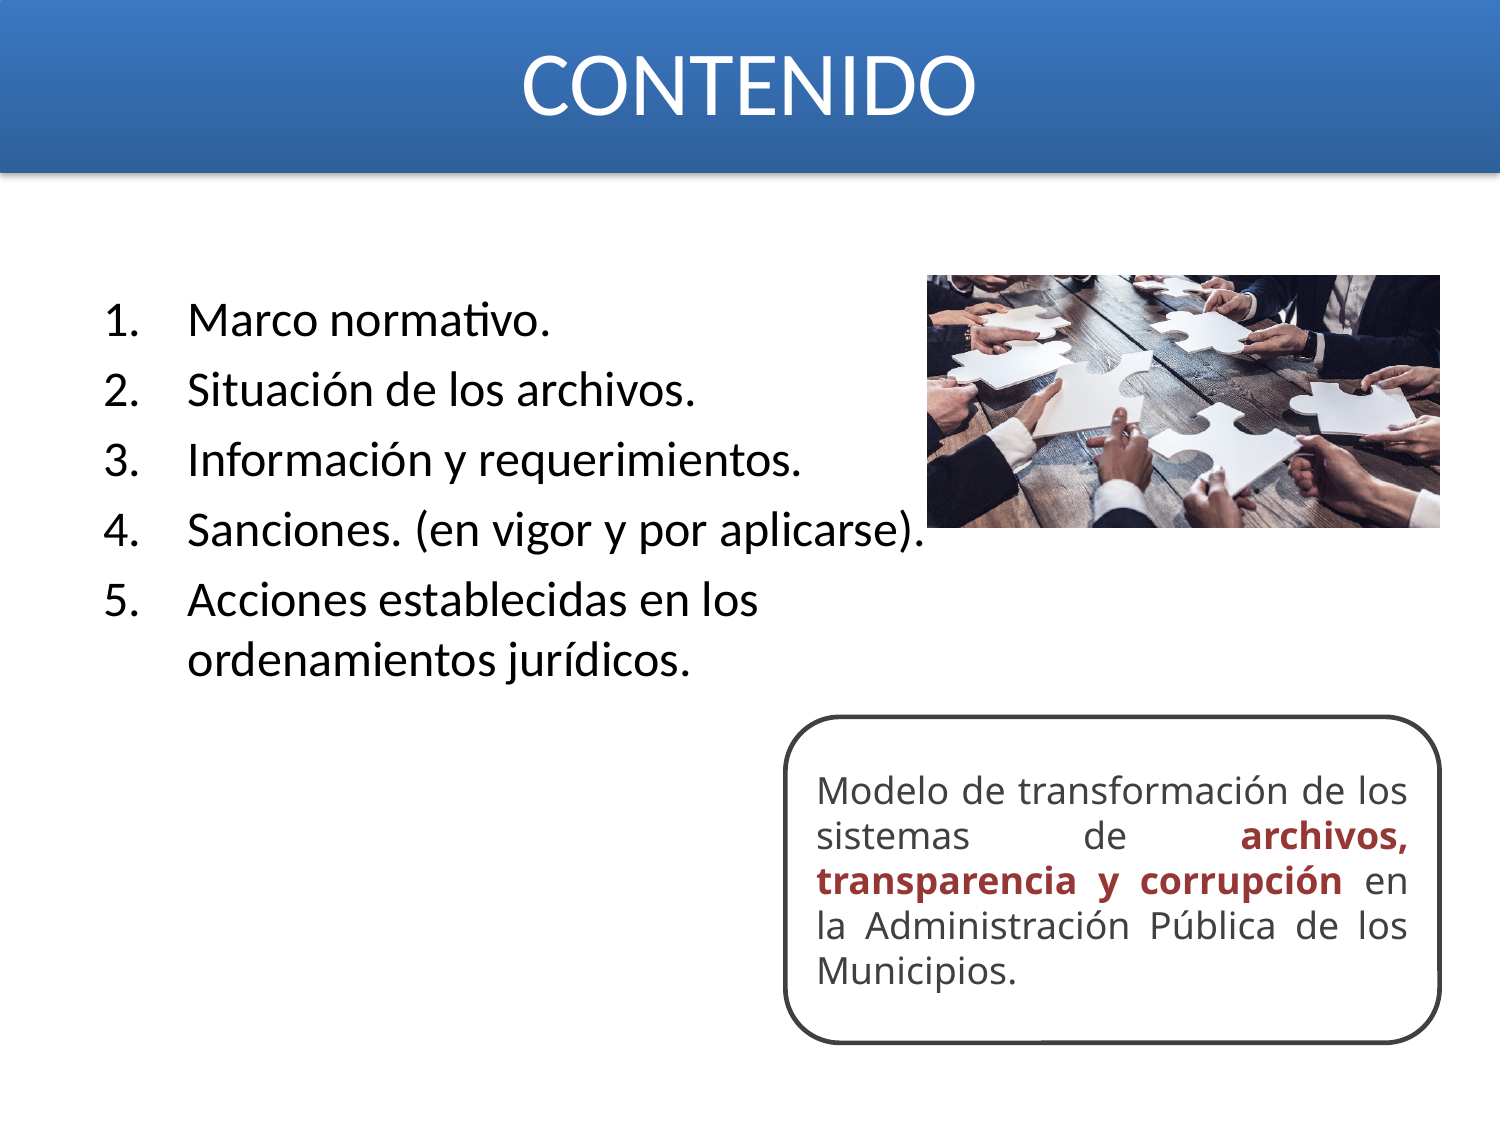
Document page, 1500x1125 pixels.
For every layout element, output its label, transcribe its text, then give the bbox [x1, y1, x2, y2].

text_box Modelo de transformación de los sistemas de archivos, transparencia y corrupción en la Administración Pública de los Municipios. [783, 714, 1442, 1045]
list Marco normativo. Situación de los archivos. Información y requerimientos. Sanciones. (en vigor y por aplicarse). Acciones establecidas en los ordenamientos jurídicos. [88, 278, 975, 835]
picture [926, 275, 1440, 528]
title CONTENIDO [0, 0, 1500, 173]
